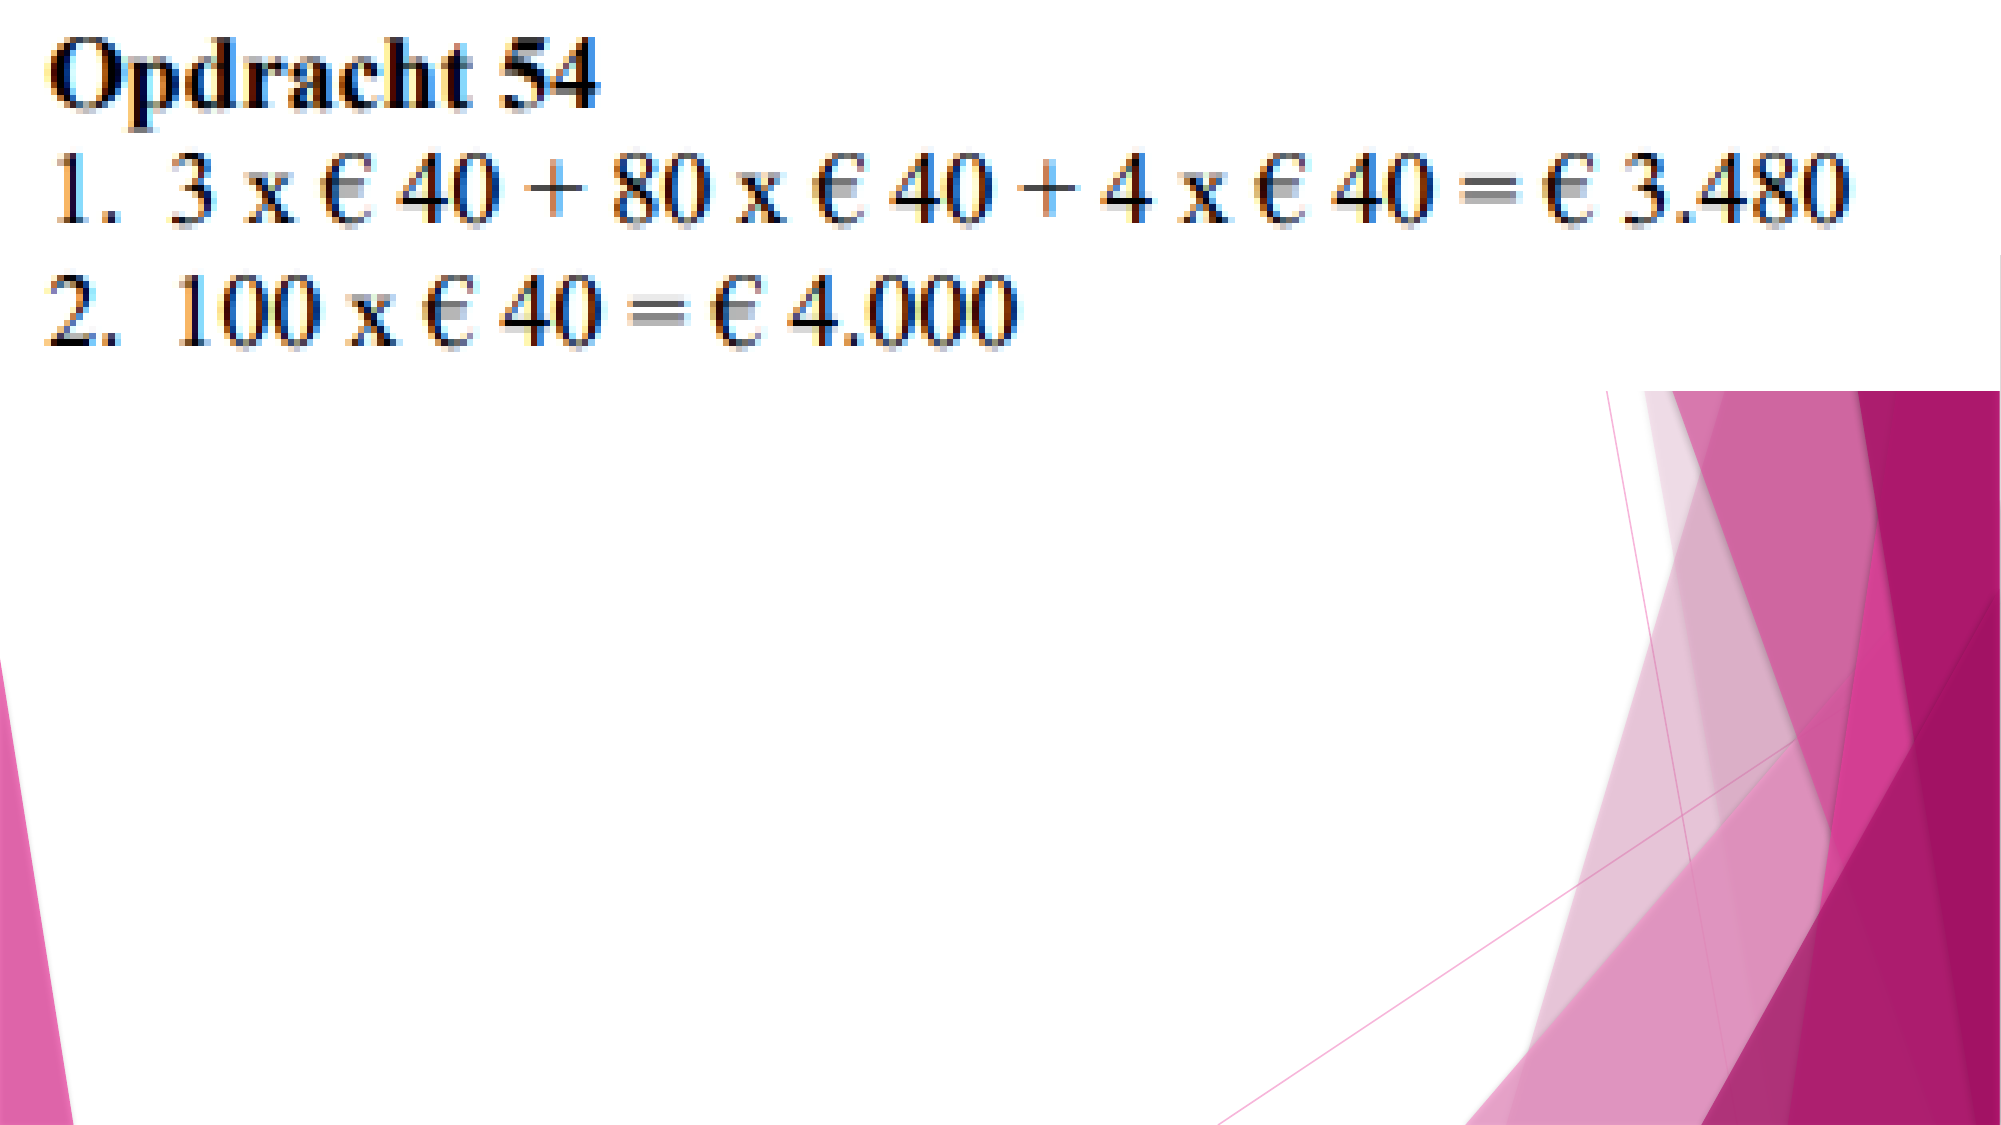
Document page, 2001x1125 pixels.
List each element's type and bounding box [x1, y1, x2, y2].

picture [0, 0, 2001, 391]
